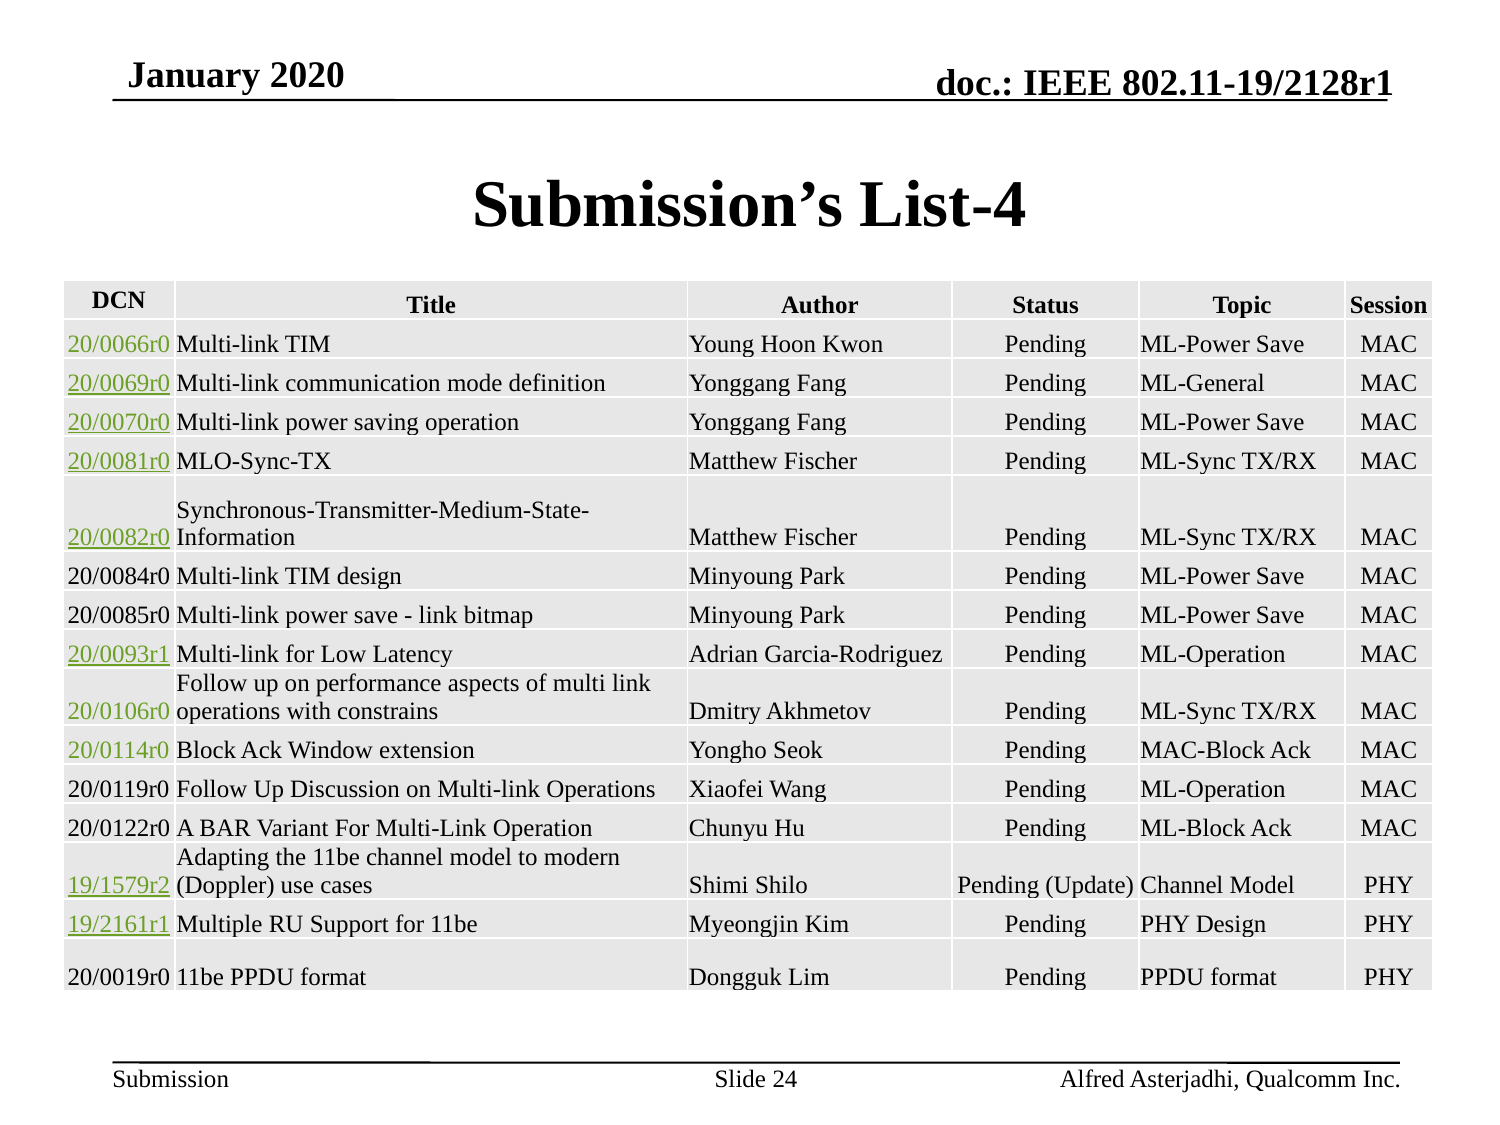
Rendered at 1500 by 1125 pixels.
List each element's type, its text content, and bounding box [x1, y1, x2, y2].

table_cell Young Hoon Kwon [688, 320, 951, 357]
table_cell PHY Design [1140, 900, 1344, 937]
table_cell 20/0069r0 [64, 359, 174, 396]
table_cell Pending [953, 552, 1138, 589]
table_cell Matthew Fischer [688, 476, 951, 550]
table_cell Adapting the 11be channel model to modern (Doppler) use cases [176, 843, 687, 898]
table_cell 20/0066r0 [64, 320, 174, 357]
table_cell Pending [953, 726, 1138, 763]
table_cell 20/0084r0 [64, 552, 174, 589]
table_cell 20/0106r0 [64, 669, 174, 724]
table_cell Yonggang Fang [688, 359, 951, 396]
table_cell Adrian Garcia-Rodriguez [688, 630, 951, 667]
table_cell Minyoung Park [688, 591, 951, 628]
table_cell MAC [1346, 552, 1432, 589]
table_cell Multi-link communication mode definition [176, 359, 687, 396]
table_cell 19/2161r1 [64, 900, 174, 937]
table_cell 20/0114r0 [64, 726, 174, 763]
table_cell Pending [953, 476, 1138, 550]
table_cell MAC [1346, 437, 1432, 474]
table_cell 20/0082r0 [64, 476, 174, 550]
table_cell Minyoung Park [688, 552, 951, 589]
table_cell Yongho Seok [688, 726, 951, 763]
title Submission’s List-4 [112, 112, 1388, 279]
table_cell MAC [1346, 726, 1432, 763]
table_cell 20/0019r0 [64, 939, 174, 990]
table_cell ML-Operation [1140, 765, 1344, 802]
table_cell Pending [953, 939, 1138, 990]
table_cell ML-Sync TX/RX [1140, 669, 1344, 724]
table_cell PPDU format [1140, 939, 1344, 990]
table_cell Chunyu Hu [688, 804, 951, 841]
table_cell 20/0081r0 [64, 437, 174, 474]
table_cell MAC [1346, 669, 1432, 724]
table_cell 20/0093r1 [64, 630, 174, 667]
table_cell Myeongjin Kim [688, 900, 951, 937]
table_header Session [1346, 281, 1432, 318]
table_cell 20/0119r0 [64, 765, 174, 802]
table_cell ML-Power Save [1140, 552, 1344, 589]
table_cell Shimi Shilo [688, 843, 951, 898]
table_cell Dongguk Lim [688, 939, 951, 990]
table_cell PHY [1346, 843, 1432, 898]
table_cell Pending [953, 804, 1138, 841]
table_cell MAC [1346, 359, 1432, 396]
table_cell MAC [1346, 320, 1432, 357]
table_cell PHY [1346, 939, 1432, 990]
table_header DCN [64, 281, 174, 318]
table_cell MAC [1346, 765, 1432, 802]
table_cell ML-Power Save [1140, 398, 1344, 435]
table_cell 20/0070r0 [64, 398, 174, 435]
table_cell ML-Block Ack [1140, 804, 1344, 841]
table_header Author [688, 281, 951, 318]
table_header Title [176, 281, 687, 318]
table_cell ML-Sync TX/RX [1140, 437, 1344, 474]
table_cell MAC [1346, 804, 1432, 841]
table_cell Xiaofei Wang [688, 765, 951, 802]
table_cell Multi-link power saving operation [176, 398, 687, 435]
table_cell 20/0085r0 [64, 591, 174, 628]
table_cell Pending [953, 765, 1138, 802]
table_cell Dmitry Akhmetov [688, 669, 951, 724]
table_cell 20/0122r0 [64, 804, 174, 841]
table_cell MLO-Sync-TX [176, 437, 687, 474]
table_cell Synchronous-Transmitter-Medium-State-Information [176, 476, 687, 550]
table_cell Pending [953, 359, 1138, 396]
table_header Topic [1140, 281, 1344, 318]
table_cell PHY [1346, 900, 1432, 937]
table_cell Multi-link power save - link bitmap [176, 591, 687, 628]
table_cell Channel Model [1140, 843, 1344, 898]
table_cell 11be PPDU format [176, 939, 687, 990]
table_cell A BAR Variant For Multi-Link Operation [176, 804, 687, 841]
table_cell Pending [953, 398, 1138, 435]
table_cell ML-Sync TX/RX [1140, 476, 1344, 550]
table_cell MAC [1346, 630, 1432, 667]
table_cell Yonggang Fang [688, 398, 951, 435]
table_header Status [953, 281, 1138, 318]
table_cell Pending [953, 591, 1138, 628]
table_cell Block Ack Window extension [176, 726, 687, 763]
table_cell Follow Up Discussion on Multi-link Operations [176, 765, 687, 802]
table_cell Pending [953, 900, 1138, 937]
table_cell 19/1579r2 [64, 843, 174, 898]
table_cell Pending (Update) [953, 843, 1138, 898]
table_cell Pending [953, 669, 1138, 724]
table_cell Follow up on performance aspects of multi link operations with constrains [176, 669, 687, 724]
table_cell MAC [1346, 591, 1432, 628]
table_cell Multiple RU Support for 11be [176, 900, 687, 937]
table_cell ML-Power Save [1140, 591, 1344, 628]
table_cell Multi-link for Low Latency [176, 630, 687, 667]
table_cell MAC-Block Ack [1140, 726, 1344, 763]
table_cell Pending [953, 320, 1138, 357]
table_cell ML-Operation [1140, 630, 1344, 667]
text_box January 2020 [112, 42, 491, 88]
table_cell MAC [1346, 398, 1432, 435]
table_cell ML-Power Save [1140, 320, 1344, 357]
slide_number Slide 24 [712, 1061, 800, 1123]
table_cell Pending [953, 437, 1138, 474]
table_cell Pending [953, 630, 1138, 667]
table_cell Multi-link TIM [176, 320, 687, 357]
footer Alfred Asterjadhi, Qualcomm Inc. [878, 1061, 1402, 1093]
table_cell Matthew Fischer [688, 437, 951, 474]
table_cell MAC [1346, 476, 1432, 550]
table_cell Multi-link TIM design [176, 552, 687, 589]
table_cell ML-General [1140, 359, 1344, 396]
